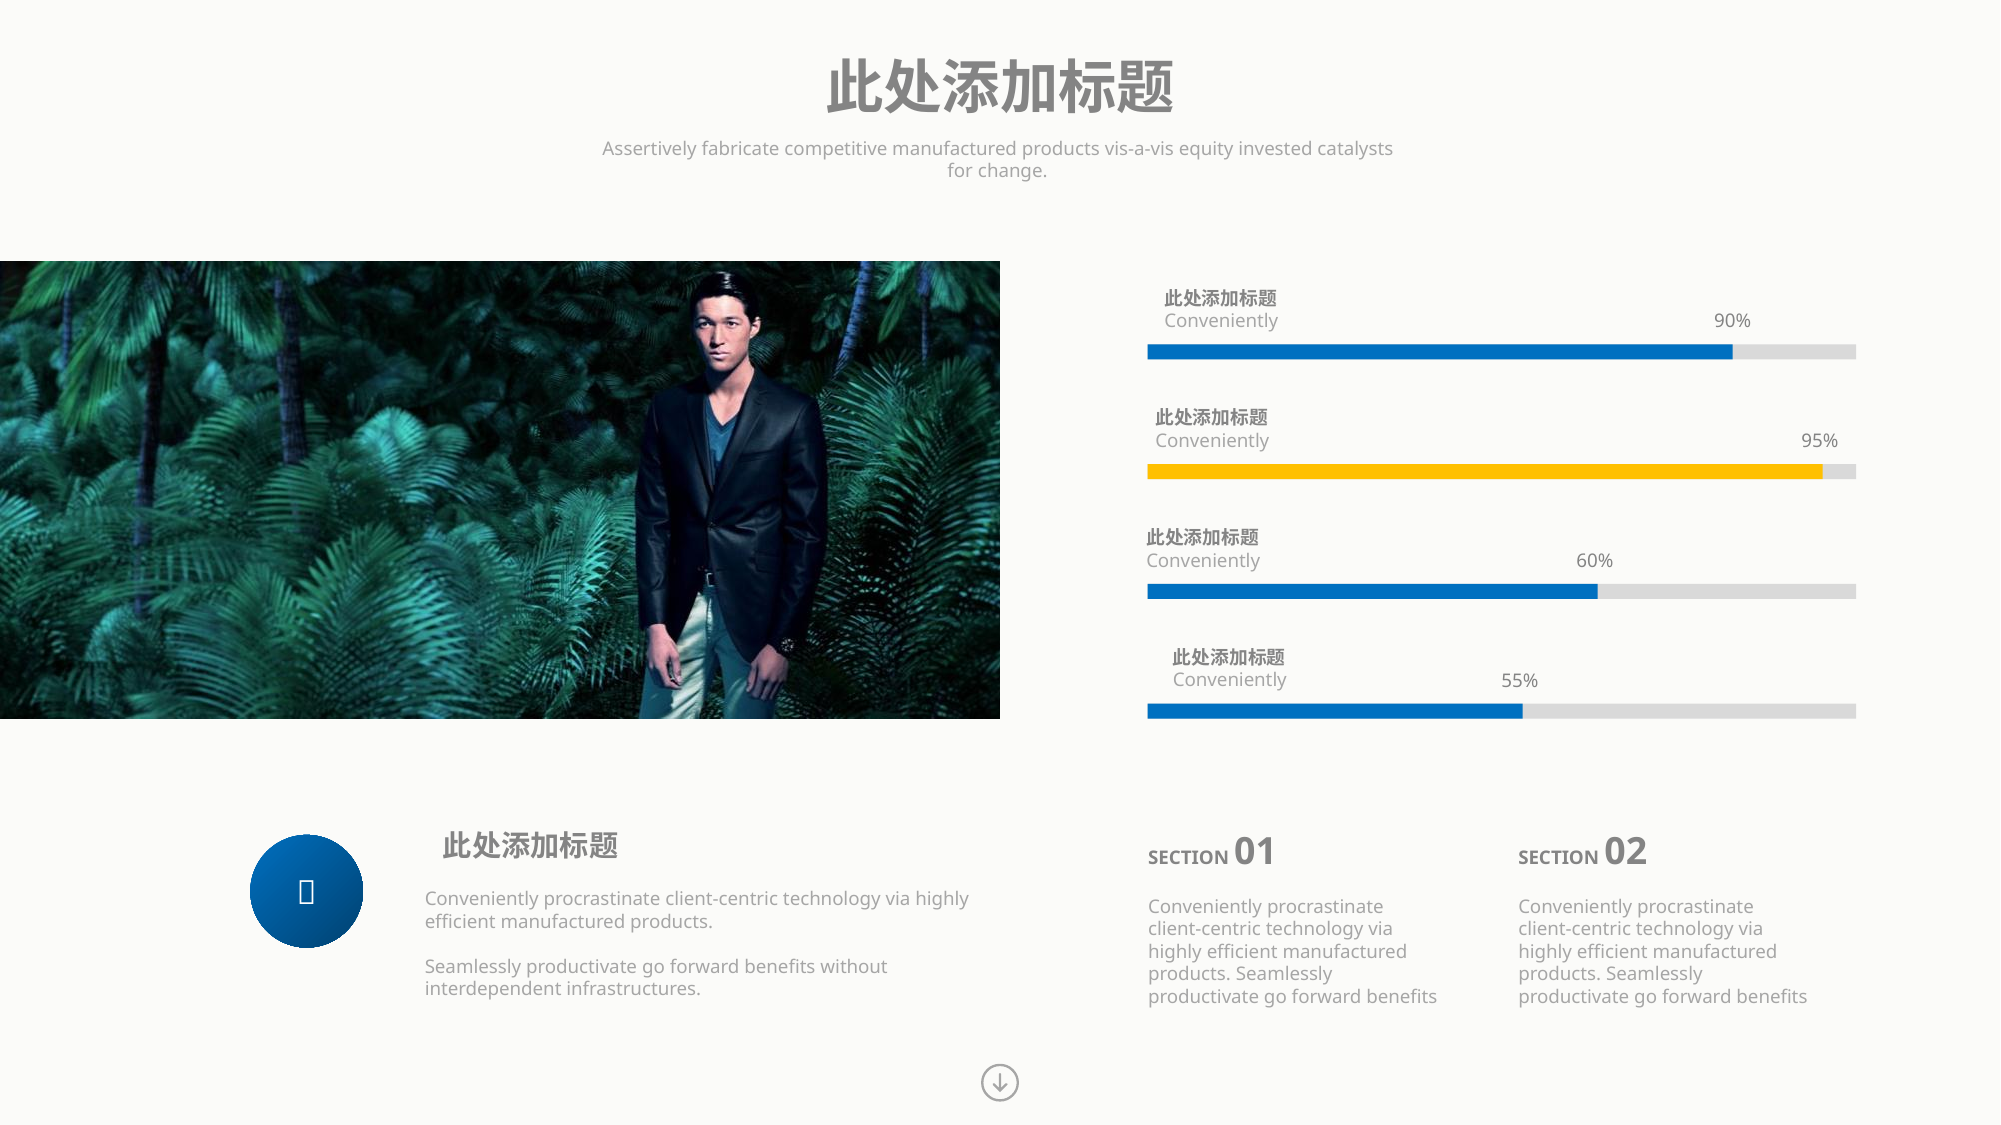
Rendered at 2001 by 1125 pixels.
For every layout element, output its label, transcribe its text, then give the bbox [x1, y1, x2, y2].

text_box Conveniently procrastinate client-centric technology via highly efficient manufactured products. Seamlessly productivate go forward benefits without interdependent infrastructures. [410, 879, 993, 1007]
text_box 60% [1561, 541, 1629, 579]
picture [0, 261, 1000, 719]
text_box SECTION 01 Conveniently procrastinate client-centric technology via highly efficient manufactured products. Seamlessly productivate go forward benefits [1133, 819, 1457, 1015]
text_box [1599, 583, 1857, 600]
text_box SECTION 02 Conveniently procrastinate client-centric technology via highly efficient manufactured products. Seamlessly productivate go forward benefits [1503, 819, 1827, 1015]
text_box [1147, 583, 1599, 600]
text_box 90% [1699, 301, 1767, 339]
text_box 95% [1786, 421, 1854, 459]
text_box [1824, 463, 1857, 480]
text_box [1734, 343, 1857, 360]
text_box 此处添加标题 [810, 43, 1190, 128]
text_box [981, 1063, 1019, 1102]
text_box 此处添加标题 Conveniently [1149, 278, 1294, 339]
text_box 此处添加标题 Conveniently [1140, 398, 1285, 459]
text_box  [249, 833, 364, 949]
text_box 此处添加标题 Conveniently [1131, 518, 1275, 579]
text_box 此处添加标题 Conveniently [1158, 638, 1302, 698]
text_box 55% [1486, 660, 1554, 699]
text_box Assertively fabricate competitive manufactured products vis-a-vis equity invested catalysts for change. [587, 128, 1413, 189]
text_box [1524, 703, 1857, 720]
text_box [1147, 463, 1824, 480]
text_box 此处添加标题 [427, 819, 634, 870]
text_box [1147, 343, 1734, 360]
text_box [1147, 703, 1524, 720]
